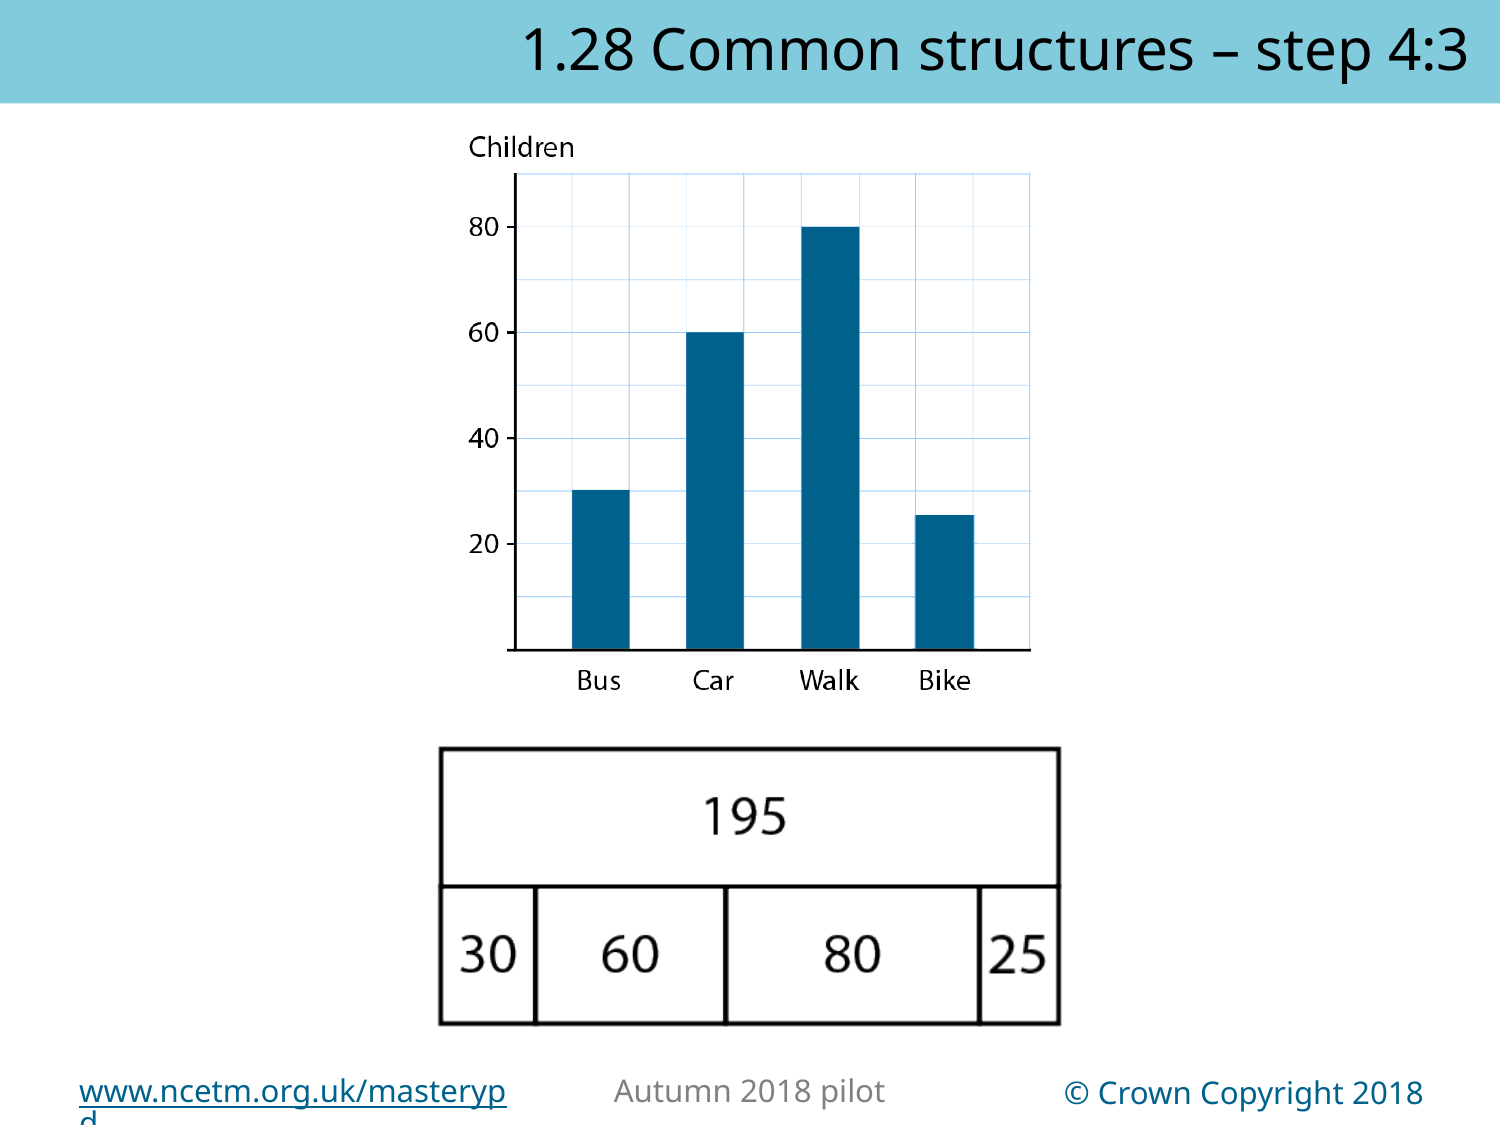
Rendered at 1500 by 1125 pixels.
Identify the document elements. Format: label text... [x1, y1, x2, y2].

picture [205, 737, 1295, 1035]
list 1.28 Common structures – step 4:3 [0, 0, 1500, 104]
picture [468, 131, 1032, 707]
